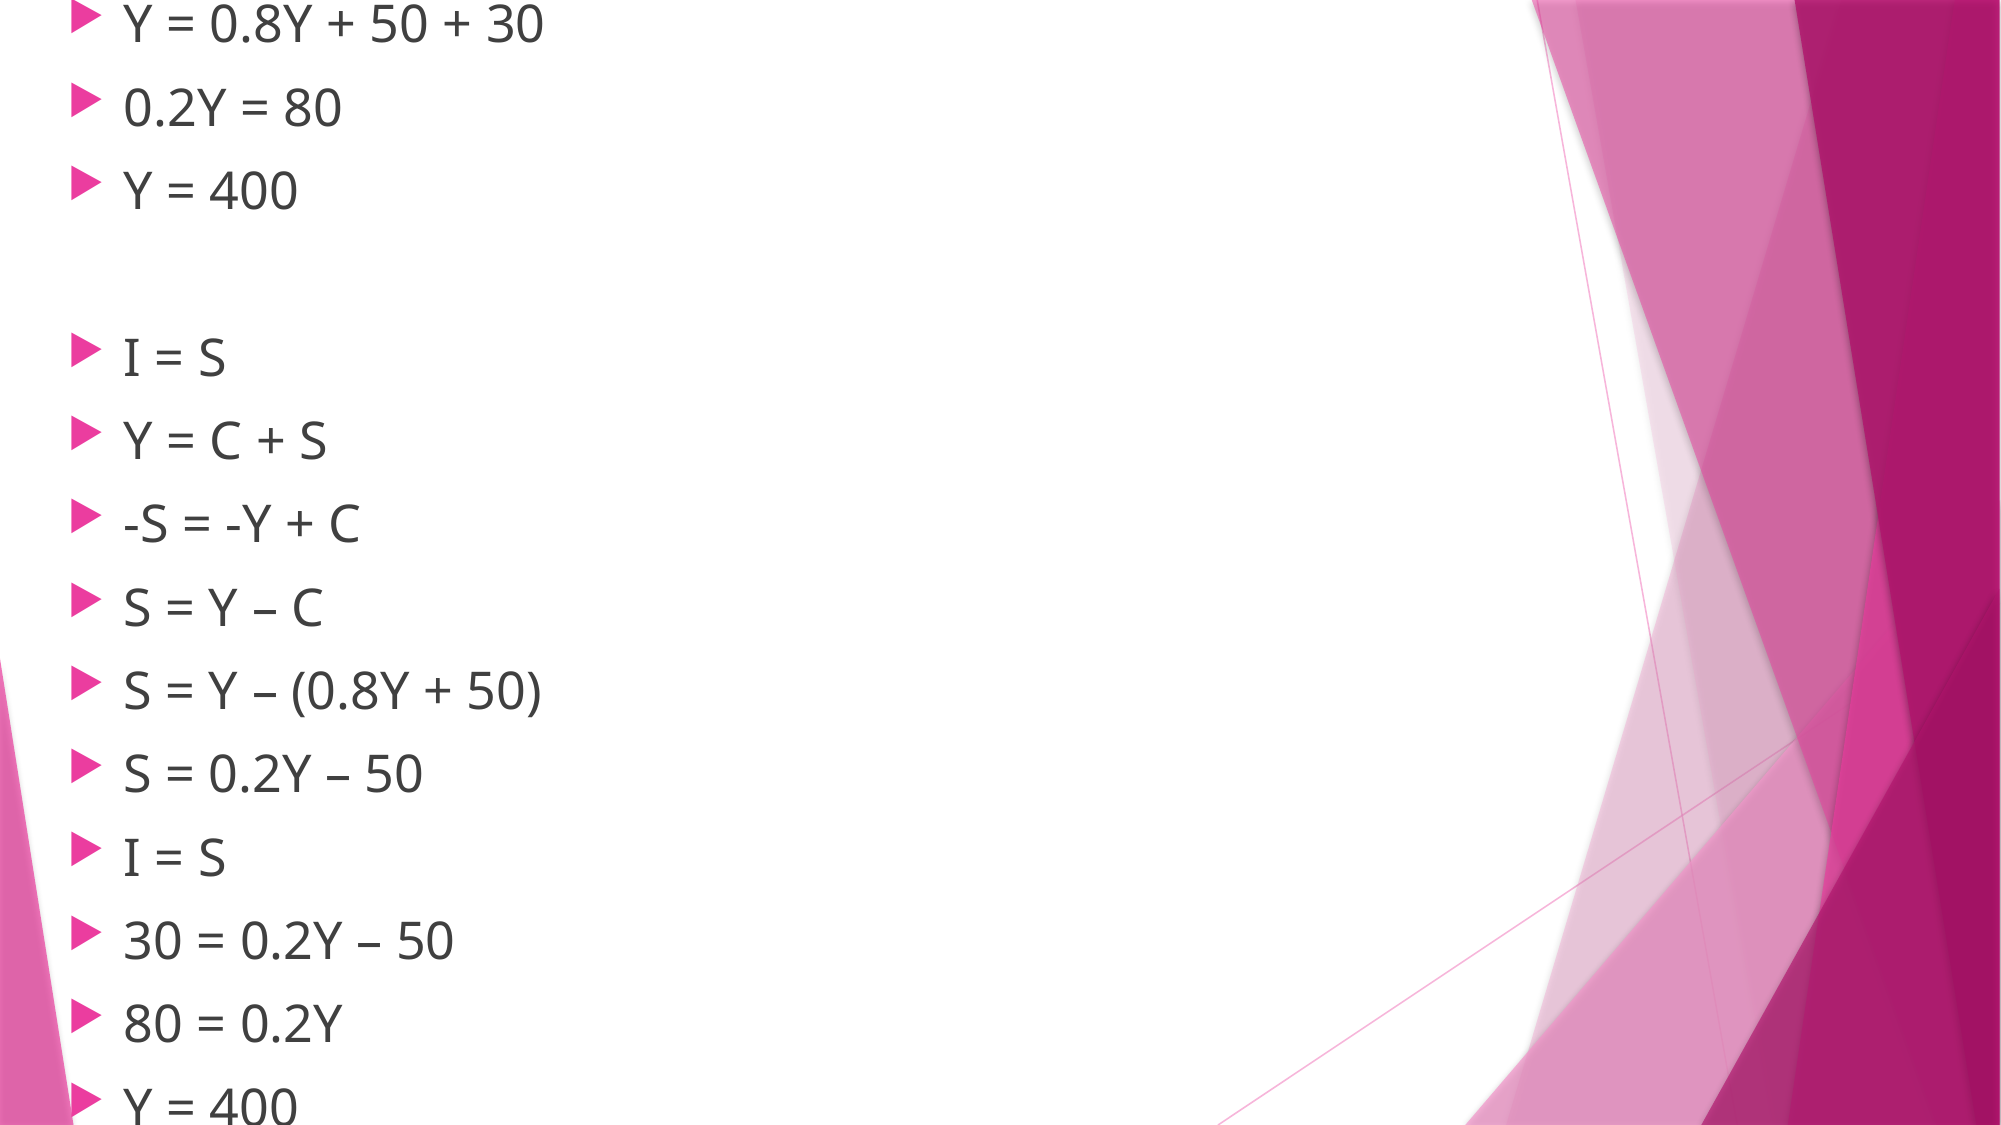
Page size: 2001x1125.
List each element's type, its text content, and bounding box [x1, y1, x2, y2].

list Y = 0.8Y + 50 + 30 0.2Y = 80 Y = 400 I = S Y = C + S -S = -Y + C S = Y – C S = Y – (0.8Y + 50) S = 0.2Y – 50 I = S 30 = 0.2Y – 50 80 = 0.2Y Y = 400 [52, 0, 1522, 991]
